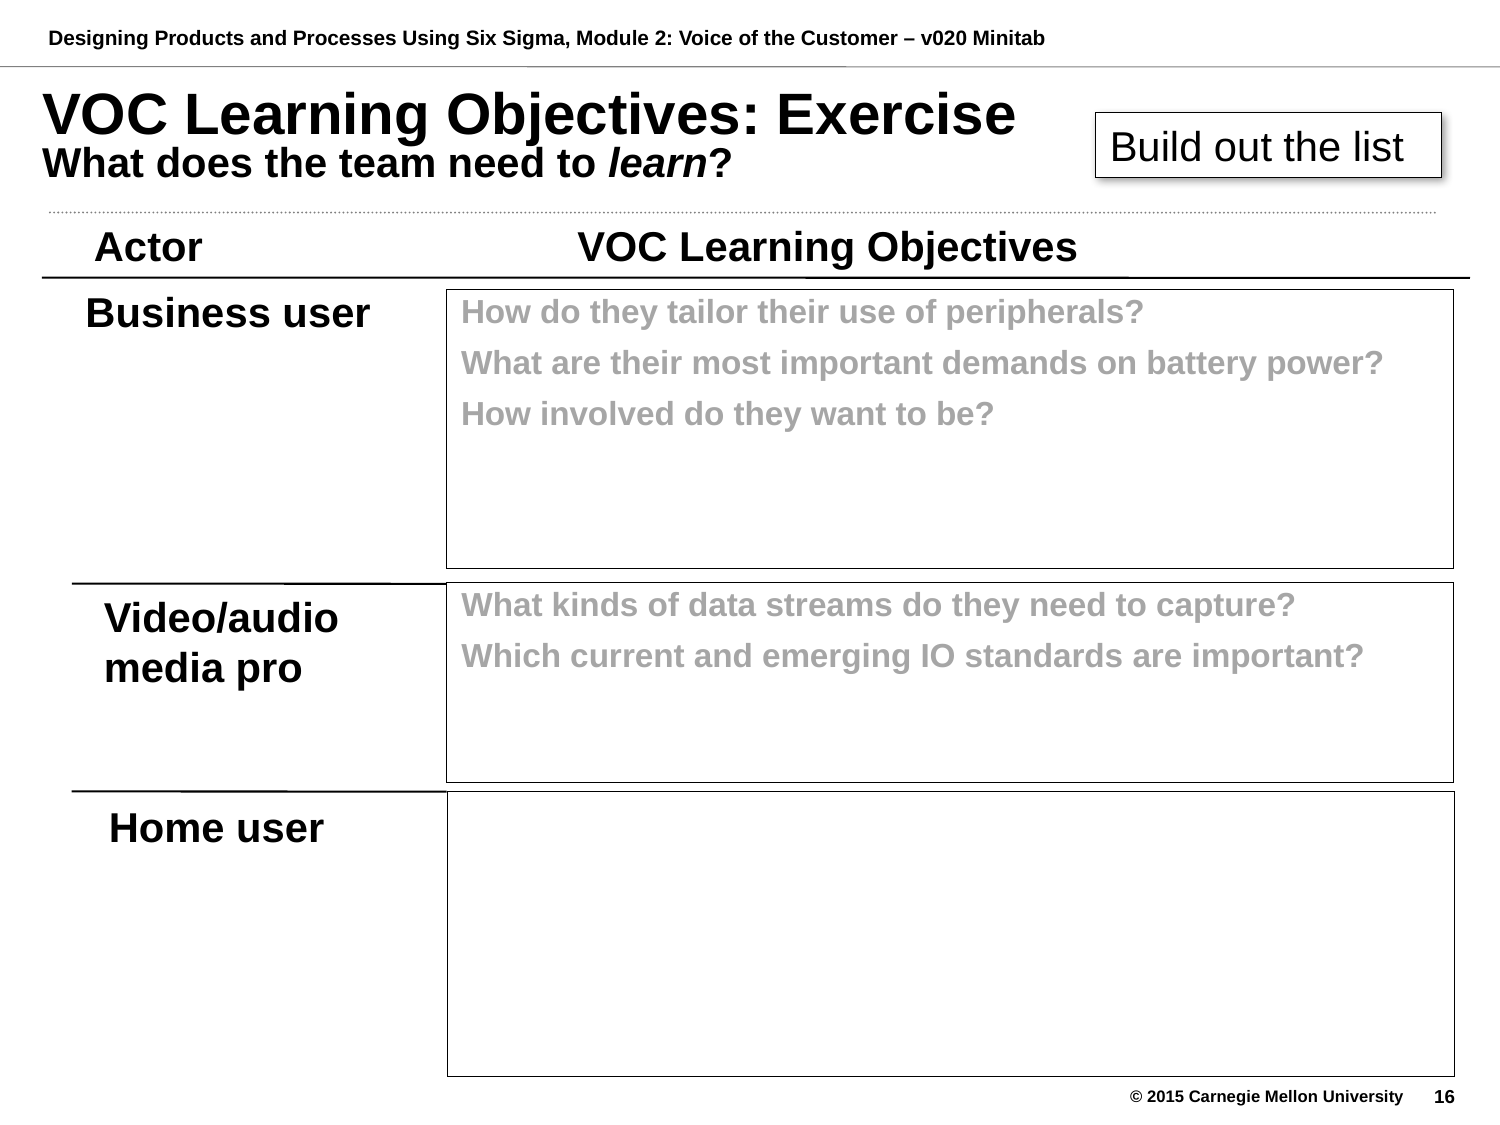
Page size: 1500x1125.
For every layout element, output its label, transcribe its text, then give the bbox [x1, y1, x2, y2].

text_box Business user [70, 285, 386, 343]
text_box Build out the list [1095, 112, 1442, 178]
text_box Actor [78, 212, 365, 275]
text_box What kinds of data streams do they need to capture? Which current and emerging IO standards are important? [446, 582, 1454, 783]
text_box [447, 791, 1455, 1077]
text_box Home user [94, 799, 340, 858]
text_box Video/audio media pro [88, 591, 355, 699]
text_box How do they tailor their use of peripherals? What are their most important demands on battery power? How involved do they want to be? [446, 289, 1454, 569]
title VOC Learning Objectives: Exercise What does the team need to learn? [42, 89, 1438, 186]
text_box VOC Learning Objectives [562, 212, 1274, 275]
